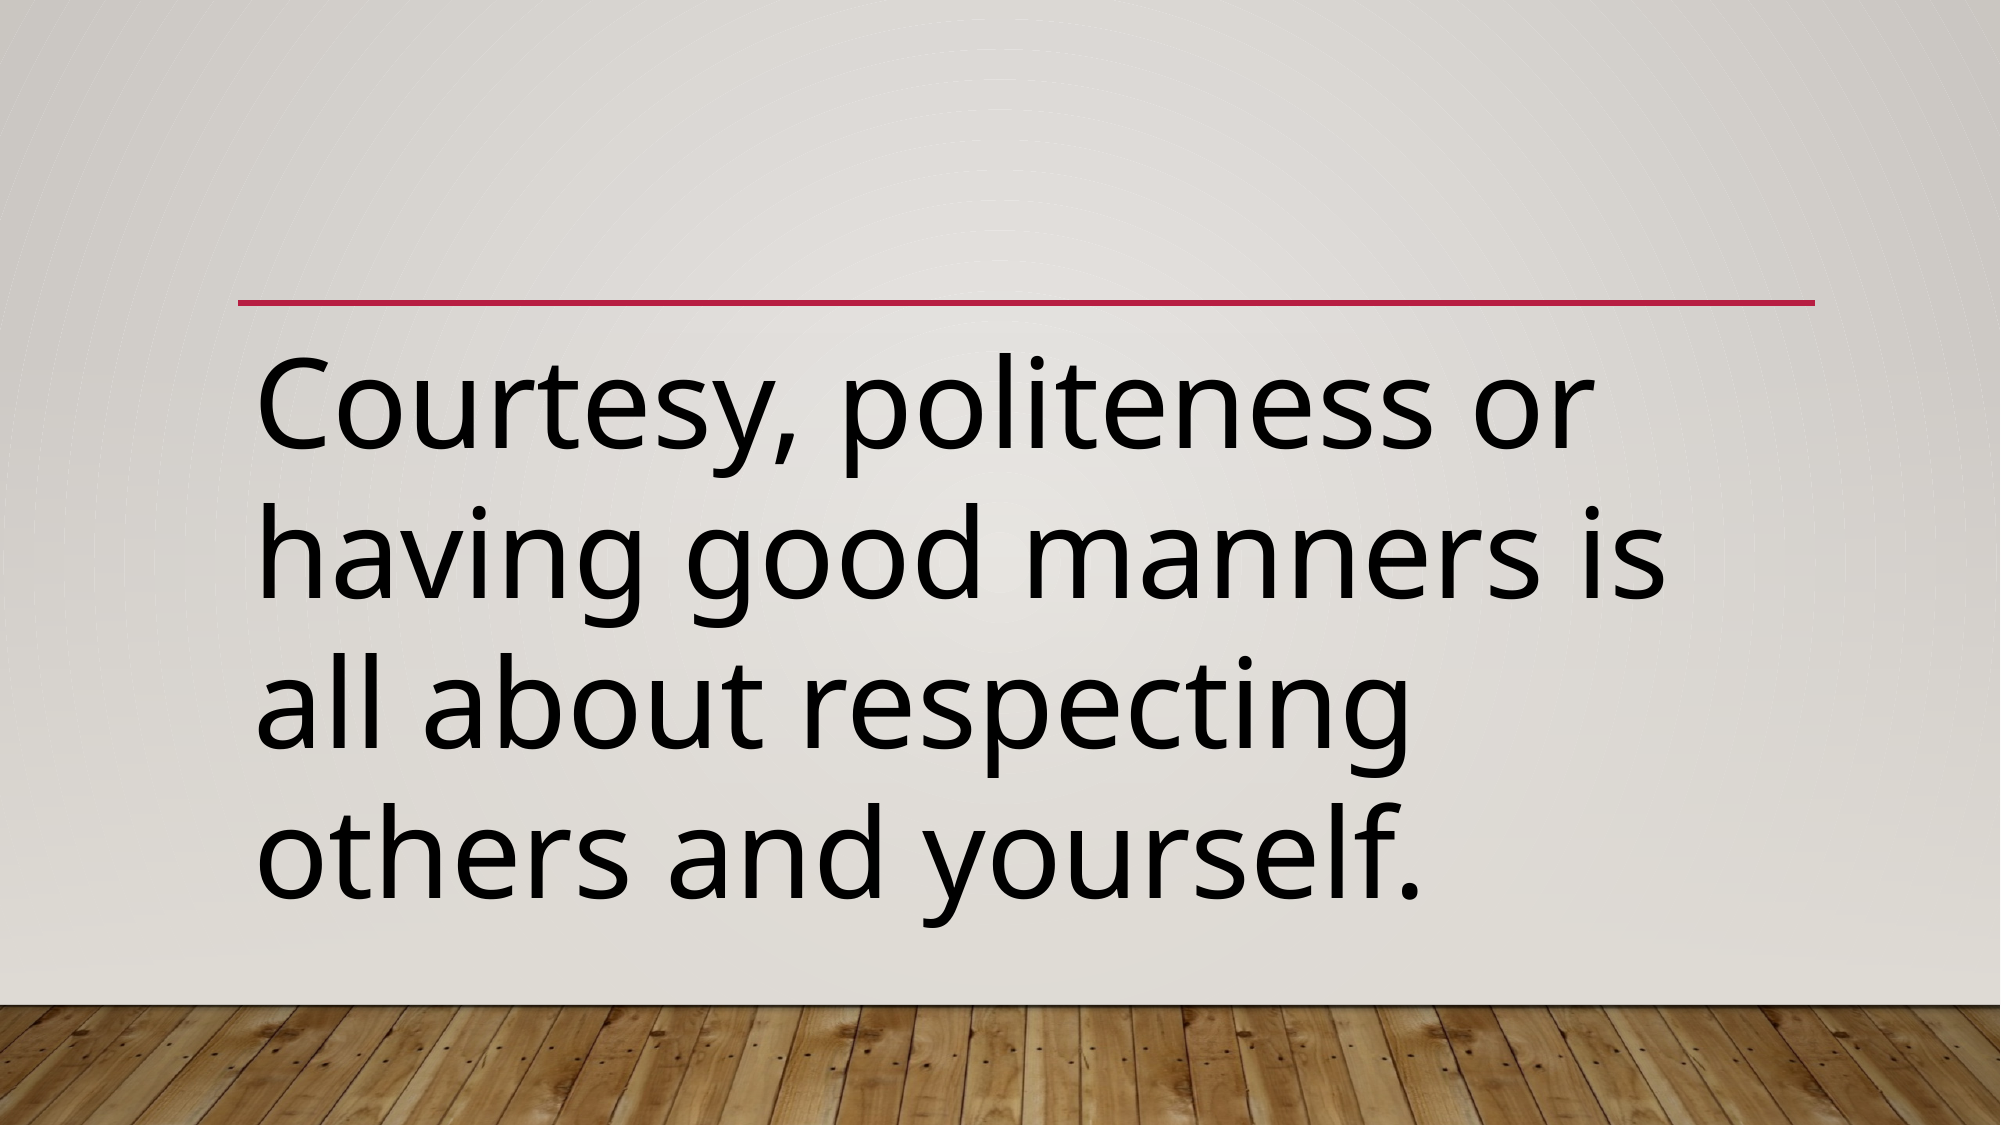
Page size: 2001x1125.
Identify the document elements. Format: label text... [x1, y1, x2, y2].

picture [0, 1005, 2000, 1125]
list Courtesy, politeness or having good manners is all about respecting others and yourself. [238, 315, 1814, 897]
